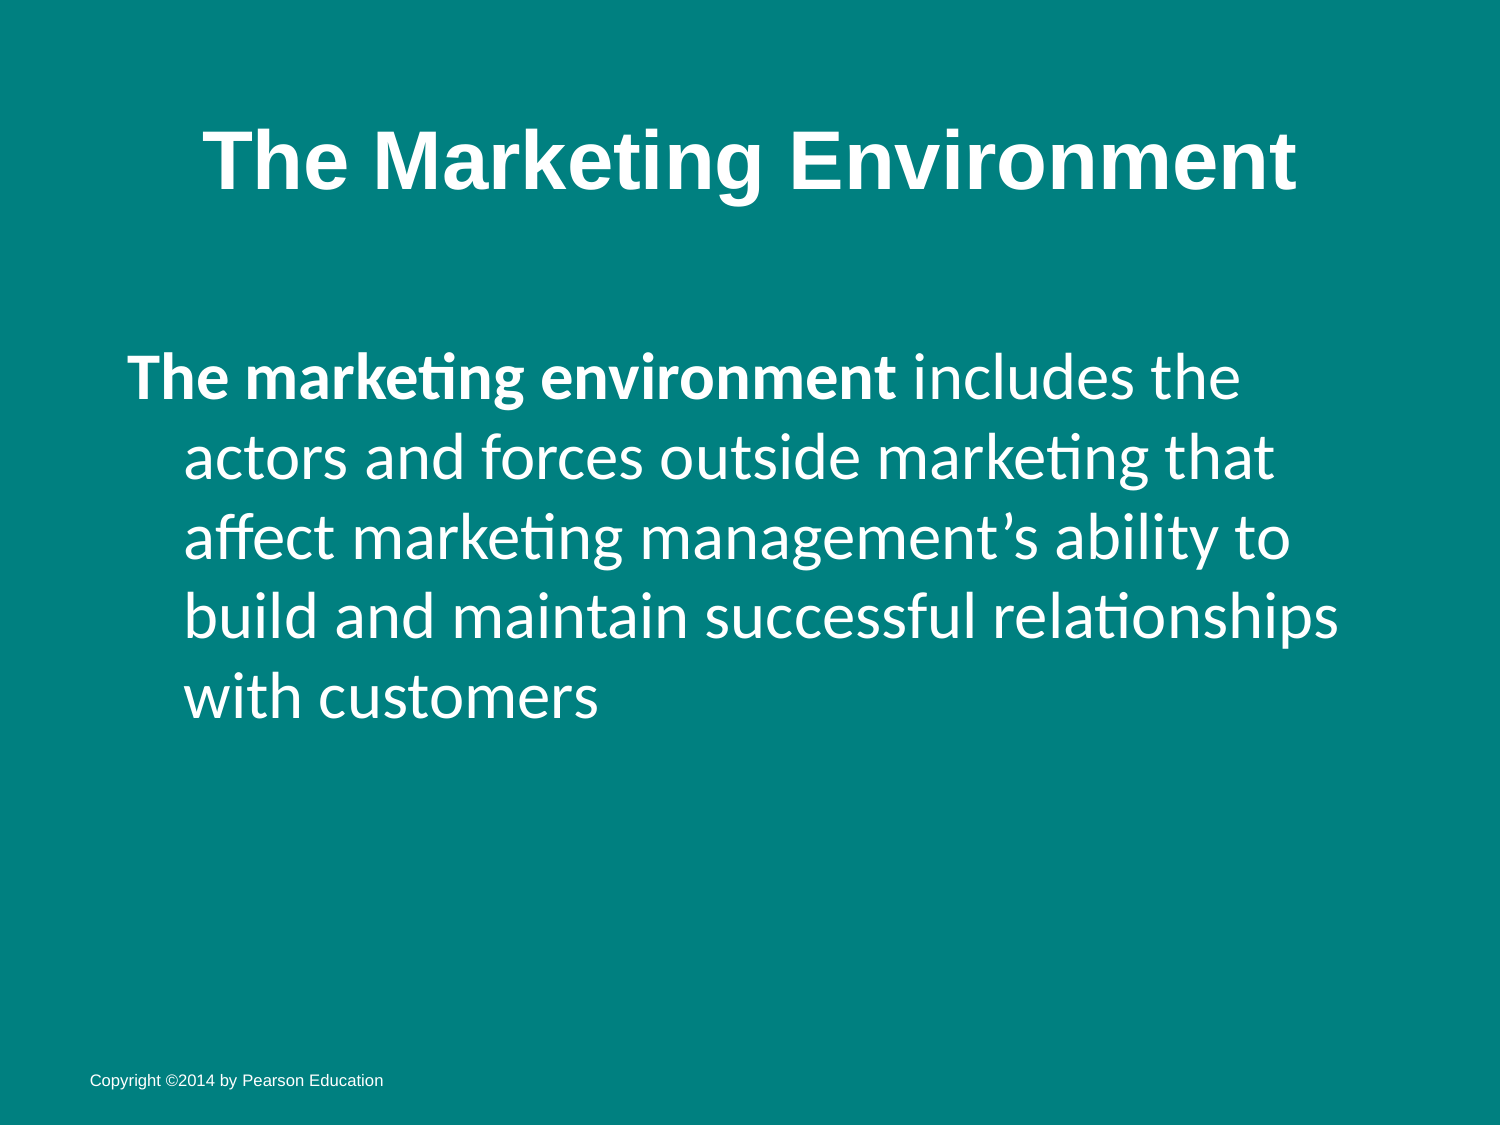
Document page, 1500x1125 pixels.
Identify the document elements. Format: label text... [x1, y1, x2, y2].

text_box Copyright ©2014 by Pearson Education [74, 1062, 825, 1098]
title The Marketing Environment [112, 37, 1388, 226]
list The marketing environment includes the actors and forces outside marketing that affect marketing management’s ability to build and maintain successful relationships with customers [112, 324, 1388, 1001]
